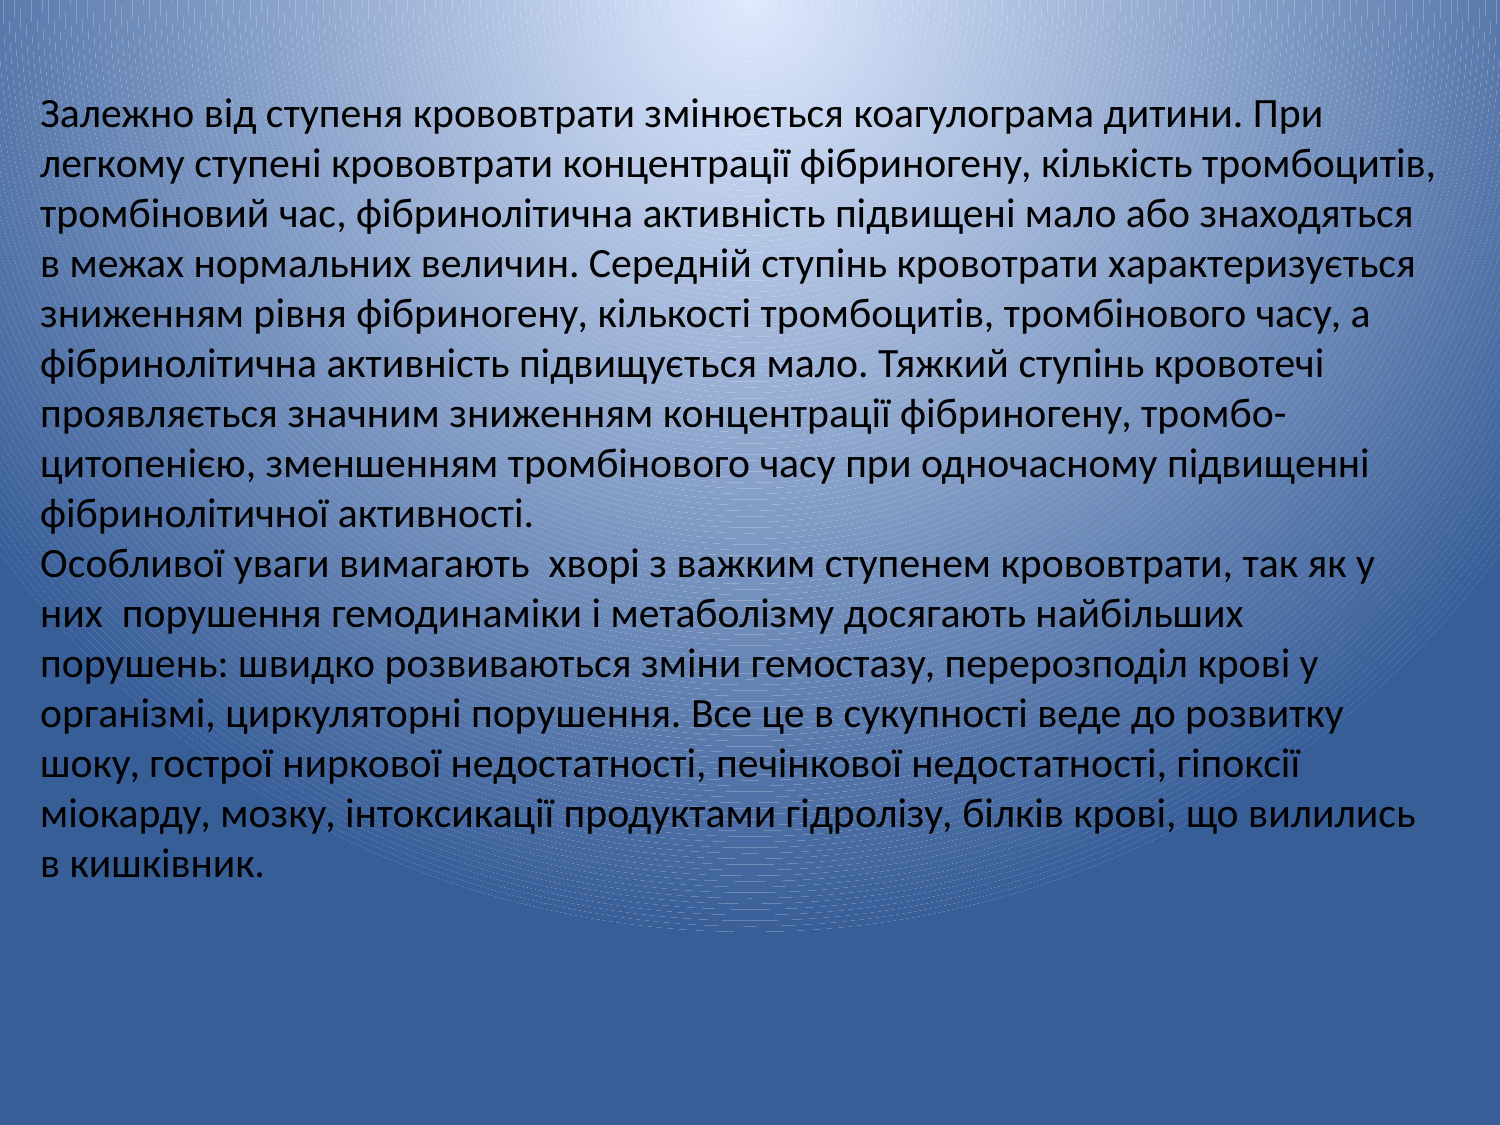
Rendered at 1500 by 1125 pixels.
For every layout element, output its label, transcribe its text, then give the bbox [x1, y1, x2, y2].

text_box Залежно від ступеня крововтрати змінюється коагулограма дитини. При легкому ступені крововтрати концентрації фібриногену, кількість тромбоцитів, тромбіновий час, фібринолітична активність підвищені мало або знаходяться в межах нормальних величин. Середній ступінь кровотрати характеризується зниженням рівня фібриногену, кількості тромбоцитів, тромбінового часу, а фібринолітична активність підвищується мало. Тяжкий ступінь кровотечі проявляється значним зниженням концентрації фібриногену, тромбо-цитопенією, зменшенням тромбінового часу при одночасному підвищенні фібринолітичної активності. Особливої уваги вимагають хворі з важким ступенем крововтрати, так як у них порушення гемодинаміки і метаболізму досягають найбільших порушень: швидко розвиваються зміни гемостазу, перерозподіл крові у організмі, циркуляторні порушення. Все це в сукупності веде до розвитку шоку, гострої ниркової недостатності, печінкової недостатності, гіпоксії міокарду, мозку, інтоксикації продуктами гідролізу, білків крові, що вилились в кишківник. [25, 78, 1455, 894]
